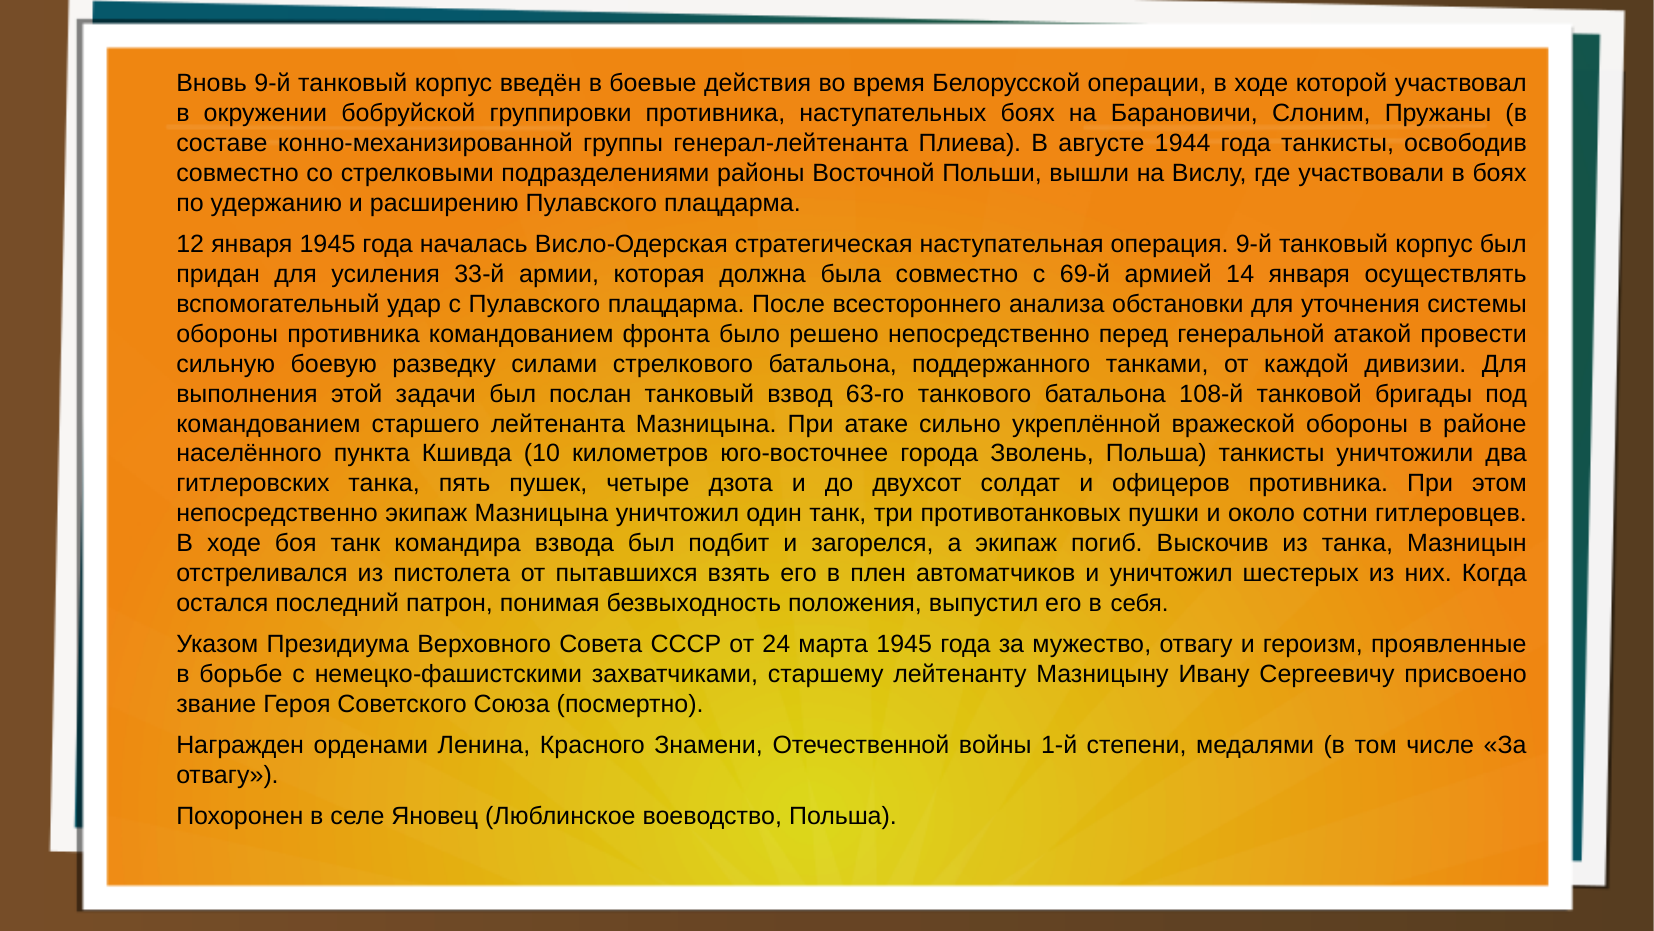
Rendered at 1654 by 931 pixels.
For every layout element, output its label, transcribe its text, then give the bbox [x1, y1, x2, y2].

picture [0, 0, 1654, 931]
text_box Вновь 9-й танковый корпус введён в боевые действия во время Белорусской операции, в ходе которой участвовал в окружении бобруйской группировки противника, наступательных боях на Барановичи, Слоним, Пружаны (в составе конно-механизированной группы генерал-лейтенанта Плиева). В августе 1944 года танкисты, освободив совместно со стрелковыми подразделениями районы Восточной Польши, вышли на Вислу, где участвовали в боях по удержанию и расширению Пулавского плацдарма. 12 января 1945 года началась Висло-Одерская стратегическая наступательная операция. 9-й танковый корпус был придан для усиления 33-й армии, которая должна была совместно с 69-й армией 14 января осуществлять вспомогательный удар с Пулавского плацдарма. После всестороннего анализа обстановки для уточнения системы обороны противника командованием фронта было решено непосредственно перед генеральной атакой провести сильную боевую разведку силами стрелкового батальона, поддержанного танками, от каждой дивизии. Для выполнения этой задачи был послан танковый взвод 63-го танкового батальона 108-й танковой бригады под командованием старшего лейтенанта Мазницына. При атаке сильно укреплённой вражеской обороны в районе населённого пункта Кшивда (10 километров юго-восточнее города Зволень, Польша) танкисты уничтожили два гитлеровских танка, пять пушек, четыре дзота и до двухсот солдат и офицеров противника. При этом непосредственно экипаж Мазницына уничтожил один танк, три противотанковых пушки и около сотни гитлеровцев. В ходе боя танк командира взвода был подбит и загорелся, а экипаж погиб. Выскочив из танка, Мазницын отстреливался из пистолета от пытавшихся взять его в плен автоматчиков и уничтожил шестерых из них. Когда остался последний патрон, понимая безвыходность положения, выпустил его в себя. Указом Президиума Верховного Совета СССР от 24 марта 1945 года за мужество, отвагу и героизм, проявленные в борьбе с немецко-фашистскими захватчиками, старшему лейтенанту Мазницыну Ивану Сергеевичу присвоено звание Героя Советского Союза (посмертно). Награжден орденами Ленина, Красного Знамени, Отечественной войны 1-й степени, медалями (в том числе «За отвагу»). Похоронен в селе Яновец (Люблинское воеводство, Польша). [111, 66, 1530, 858]
